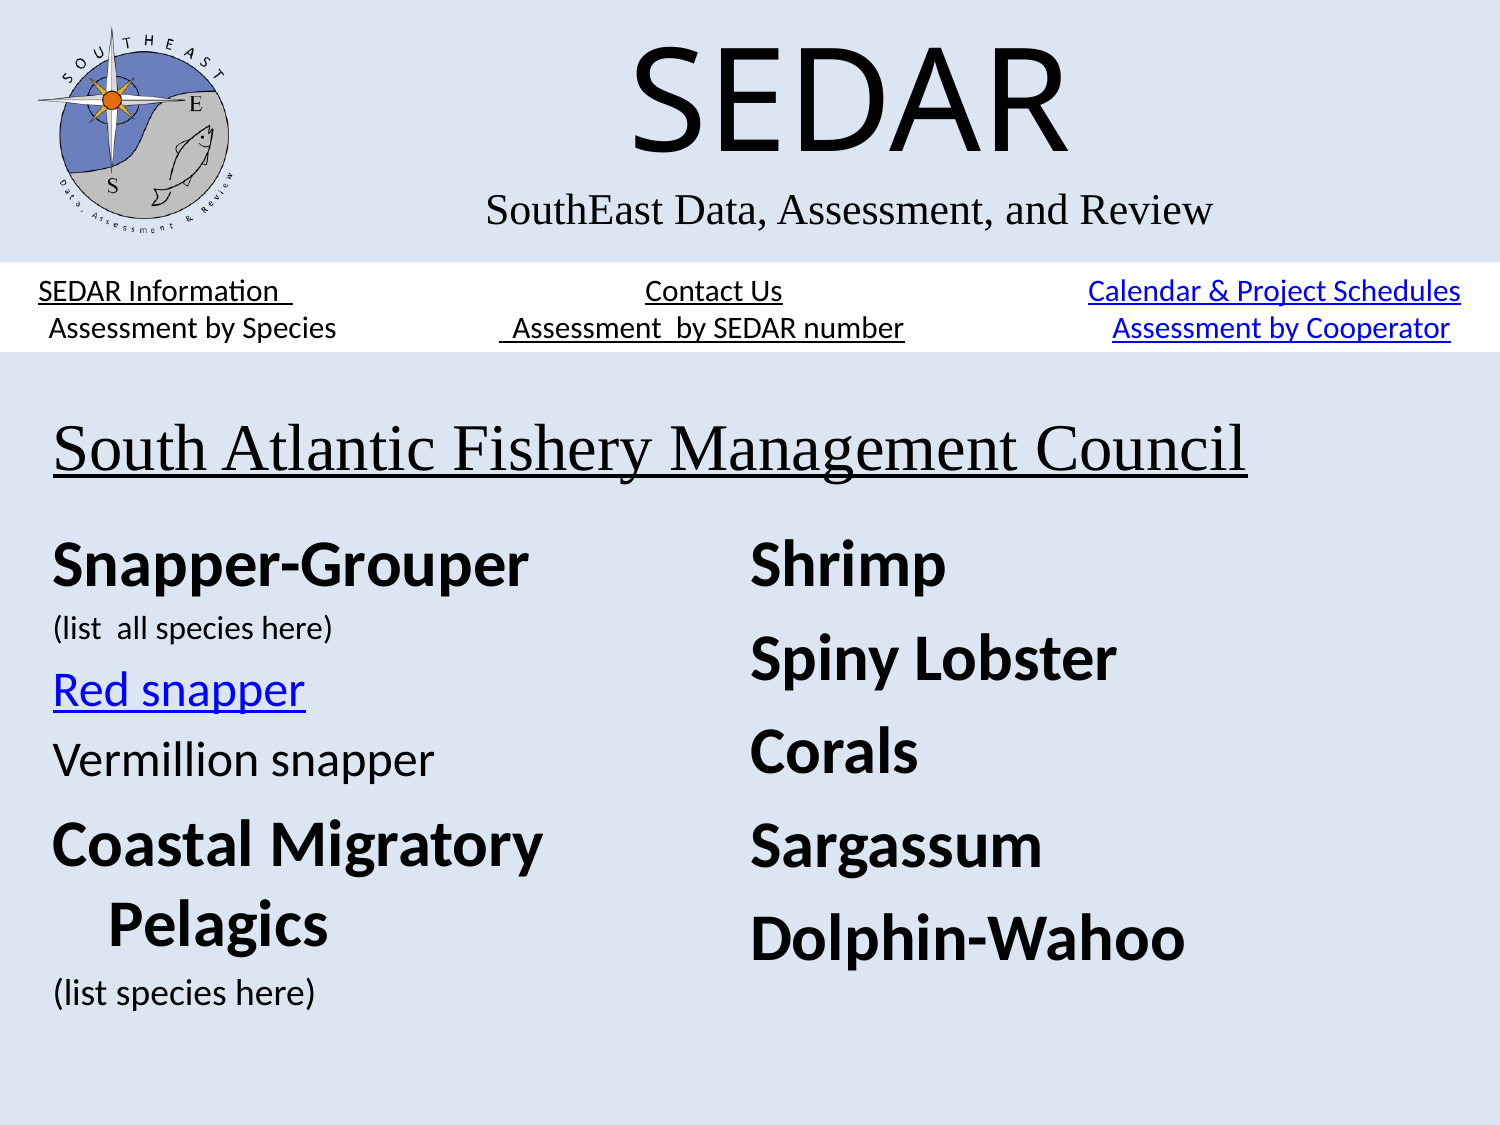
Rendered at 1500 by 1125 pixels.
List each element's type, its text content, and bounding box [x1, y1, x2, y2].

picture [37, 24, 238, 238]
list Snapper-Grouper (list all species here) Red snapper Vermillion snapper Coastal Migratory Pelagics (list species here) Shrimp Spiny Lobster Corals Sargassum Dolphin-Wahoo [37, 512, 1463, 1063]
title South Atlantic Fishery Management Council [37, 375, 1388, 512]
text_box SEDAR SouthEast Data, Assessment, and Review [350, 0, 1350, 242]
text_box SEDAR Information Contact Us Calendar & Project Schedules Assessment by Species Assessment by SEDAR number Assessment by Cooperator [0, 262, 1500, 353]
